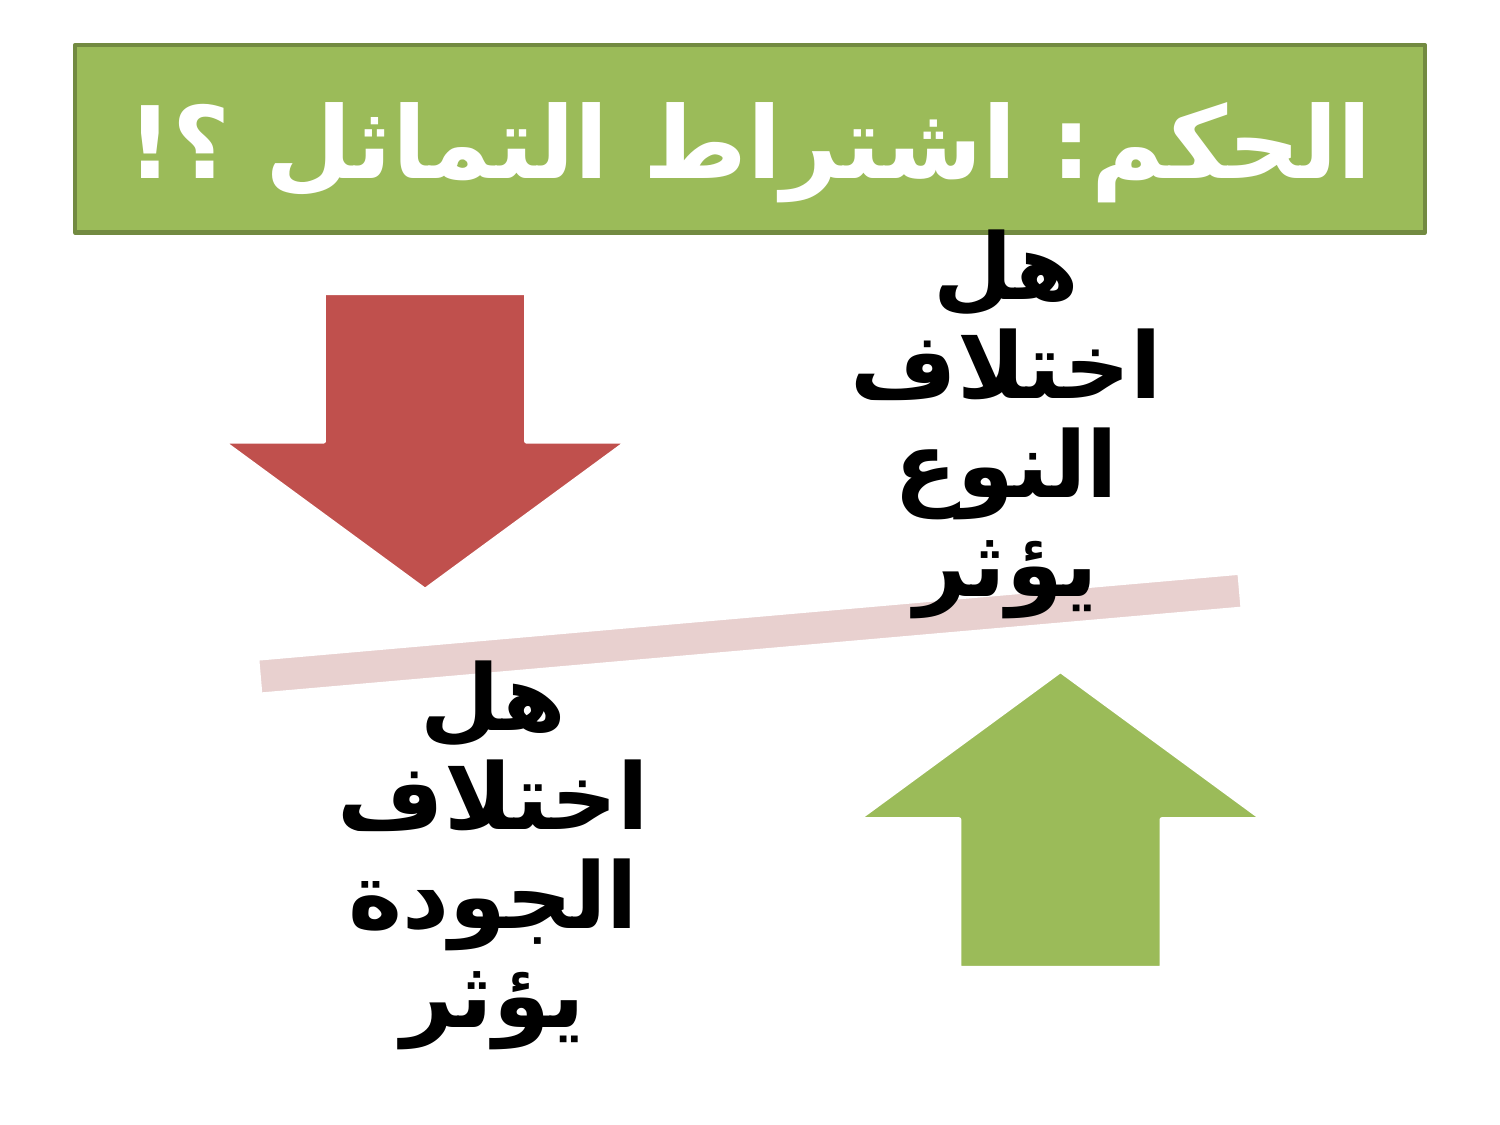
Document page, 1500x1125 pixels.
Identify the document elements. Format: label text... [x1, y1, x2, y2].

title الحكم: اشتراط التماثل ؟! [73, 43, 1427, 235]
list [74, 262, 1426, 1006]
